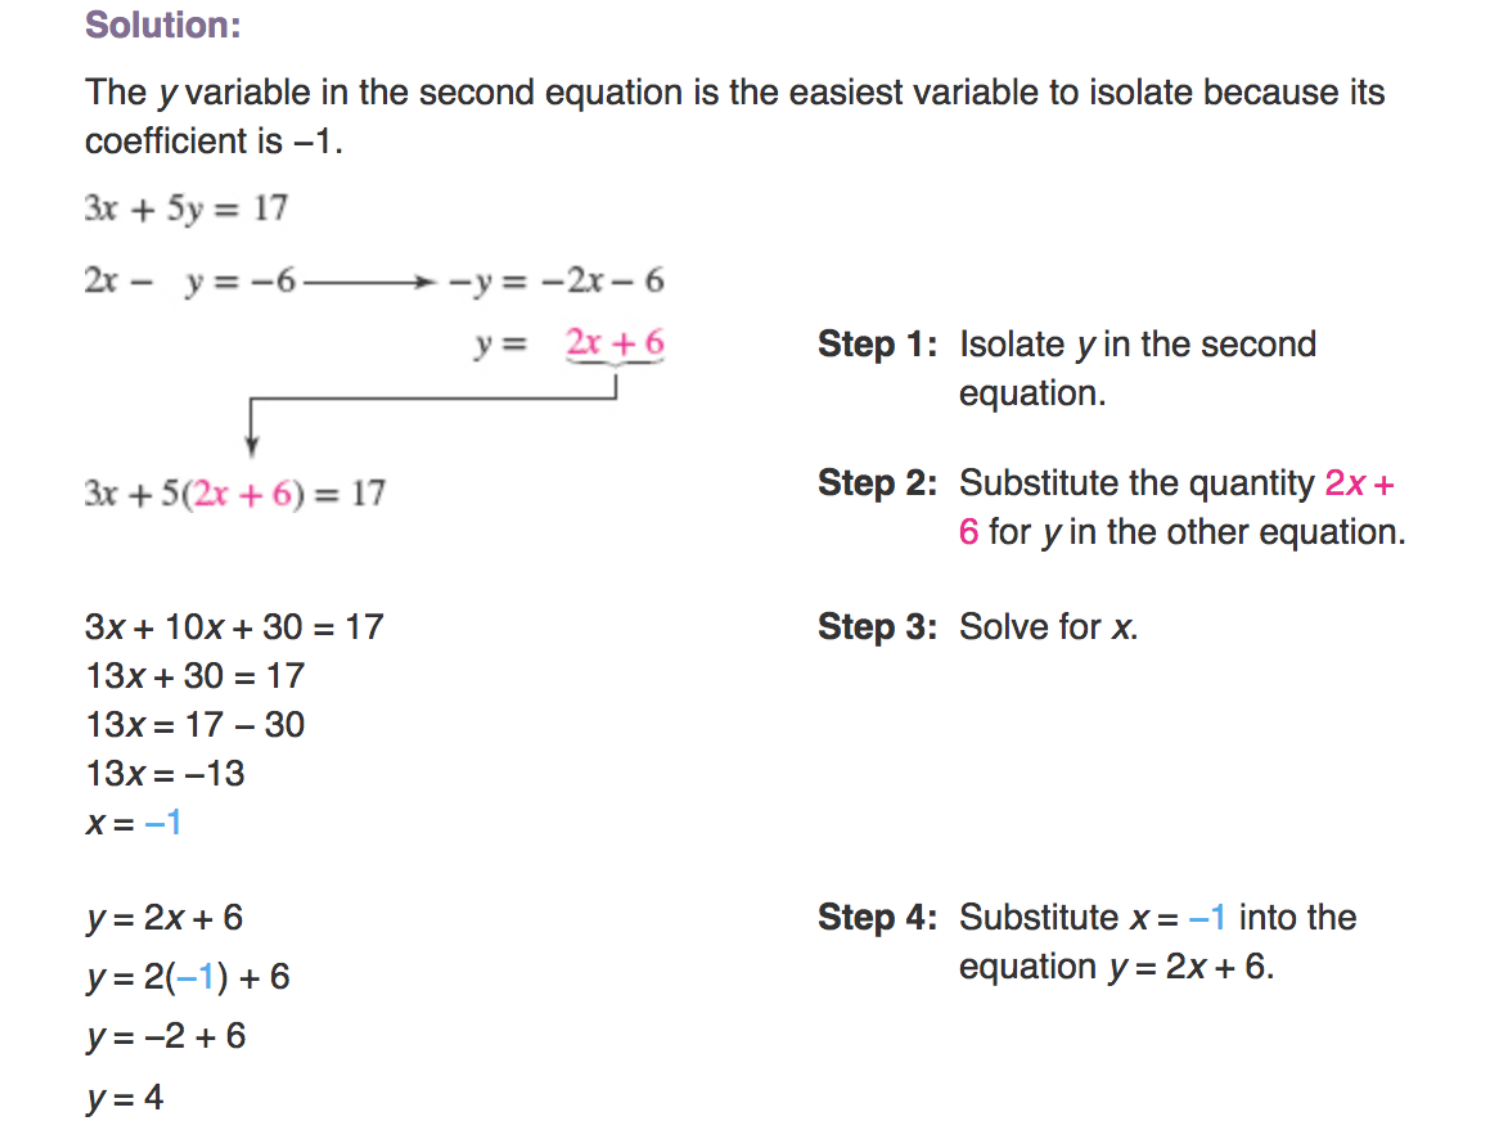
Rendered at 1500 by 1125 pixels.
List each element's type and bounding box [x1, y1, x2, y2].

list [0, 0, 1500, 1125]
